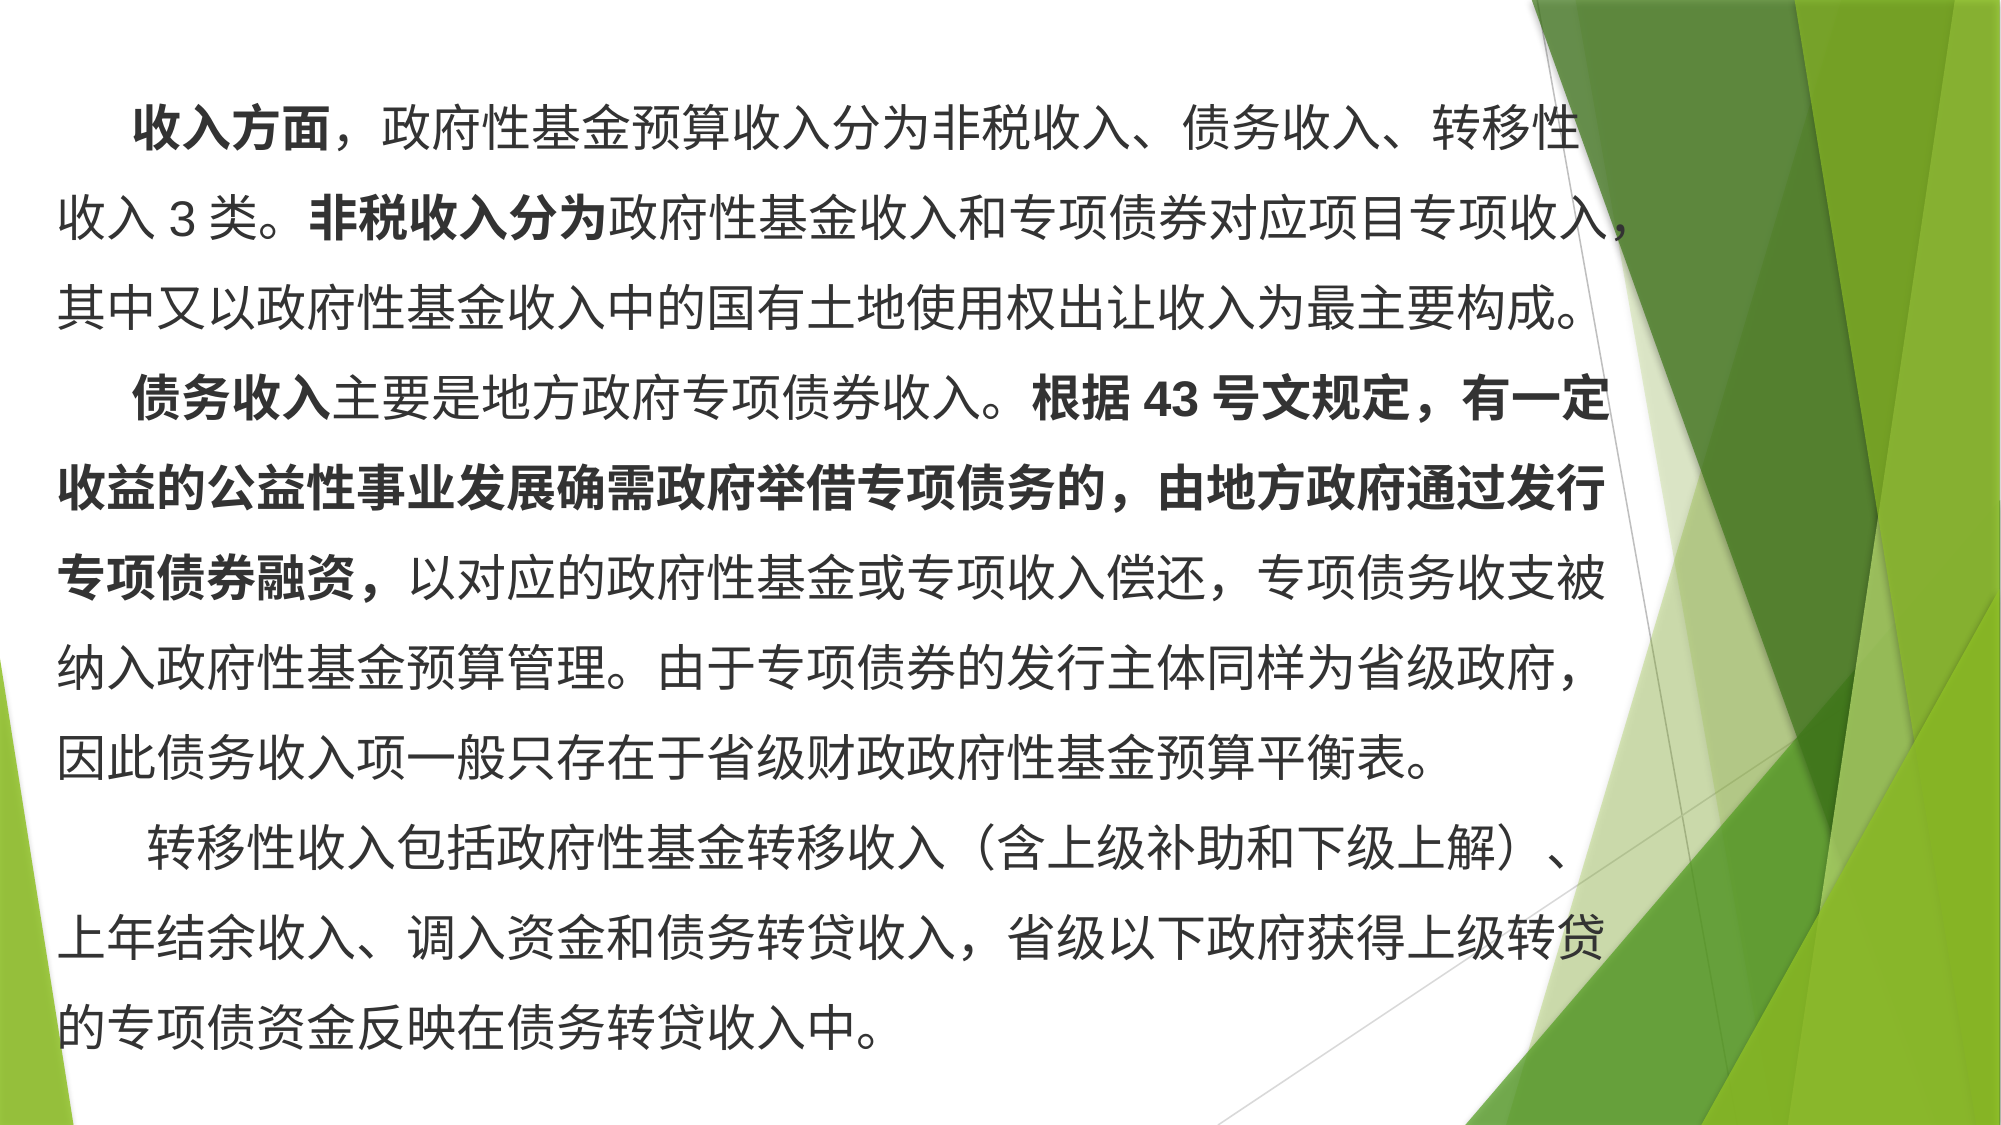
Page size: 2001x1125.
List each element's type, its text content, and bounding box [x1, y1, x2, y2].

text_box 收入方面，政府性基金预算收入分为非税收入、债务收入、转移性收入3类。非税收入分为政府性基金收入和专项债券对应项目专项收入，其中又以政府性基金收入中的国有土地使用权出让收入为最主要构成。 债务收入主要是地方政府专项债券收入。根据43号文规定，有一定收益的公益性事业发展确需政府举借专项债务的，由地方政府通过发行专项债券融资，以对应的政府性基金或专项收入偿还，专项债务收支被纳入政府性基金预算管理。由于专项债券的发行主体同样为省级政府，因此债务收入项一般只存在于省级财政政府性基金预算平衡表。 转移性收入包括政府性基金转移收入（含上级补助和下级上解）、上年结余收入、调入资金和债务转贷收入，省级以下政府获得上级转贷的专项债资金反映在债务转贷收入中。 [41, 59, 1633, 1065]
